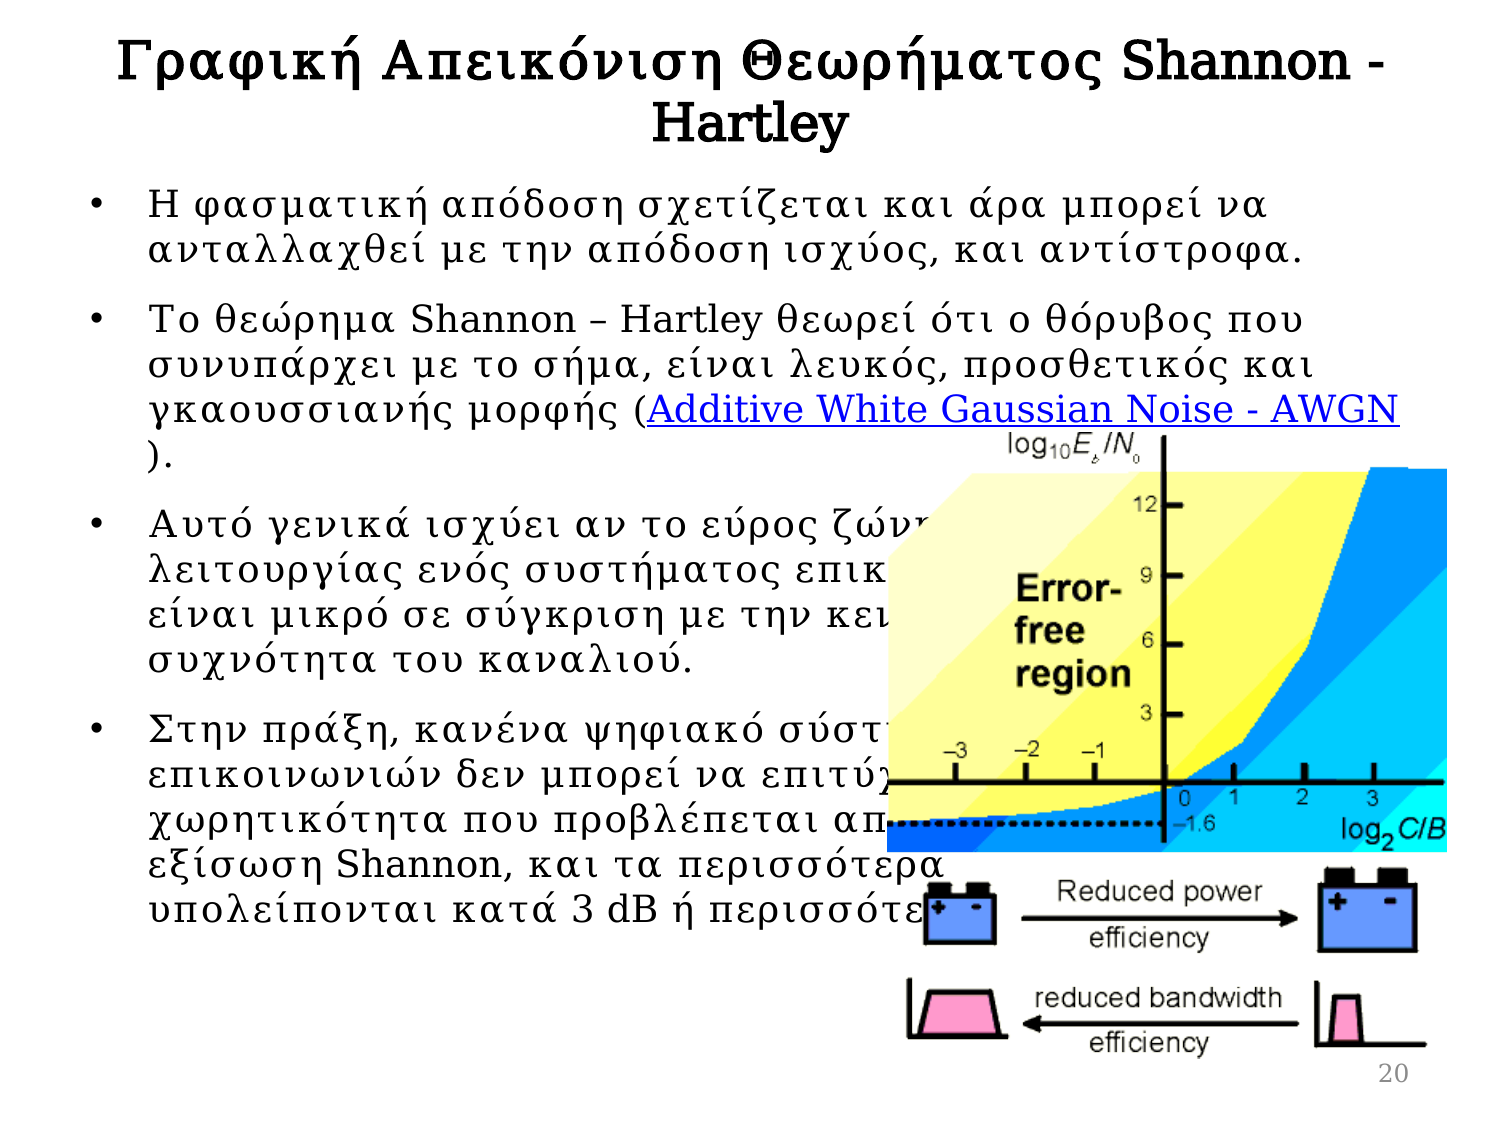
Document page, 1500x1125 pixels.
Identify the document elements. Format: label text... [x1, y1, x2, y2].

title Γραφική Απεικόνιση Θεωρήματος Shannon - Hartley [75, 19, 1425, 159]
list Η φασματική απόδοση σχετίζεται και άρα μπορεί να ανταλλαχθεί με την απόδοση ισχύος, και αντίστροφα. Το θεώρημα Shannon – Hartley θεωρεί ότι ο θόρυβος που συνυπάρχει με το σήμα, είναι λευκός, προσθετικός και γκαουσσιανής μορφής (Additive White Gaussian Noise - AWGN). Αυτό γενικά ισχύει αν το εύρος ζώνης λειτουργίας ενός συστήματος επικοινωνίας είναι μικρό σε σύγκριση με την κεντρική συχνότητα του καναλιού. Στην πράξη, κανένα ψηφιακό σύστημα επικοινωνιών δεν μπορεί να επιτύχει τη χωρητικότητα που προβλέπεται από την εξίσωση Shannon, και τα περισσότερα υπολείπονται κατά 3 dB ή περισσότερο. [75, 172, 1425, 1071]
slide_number 20 [1222, 1067, 1425, 1103]
picture [887, 432, 1448, 1059]
